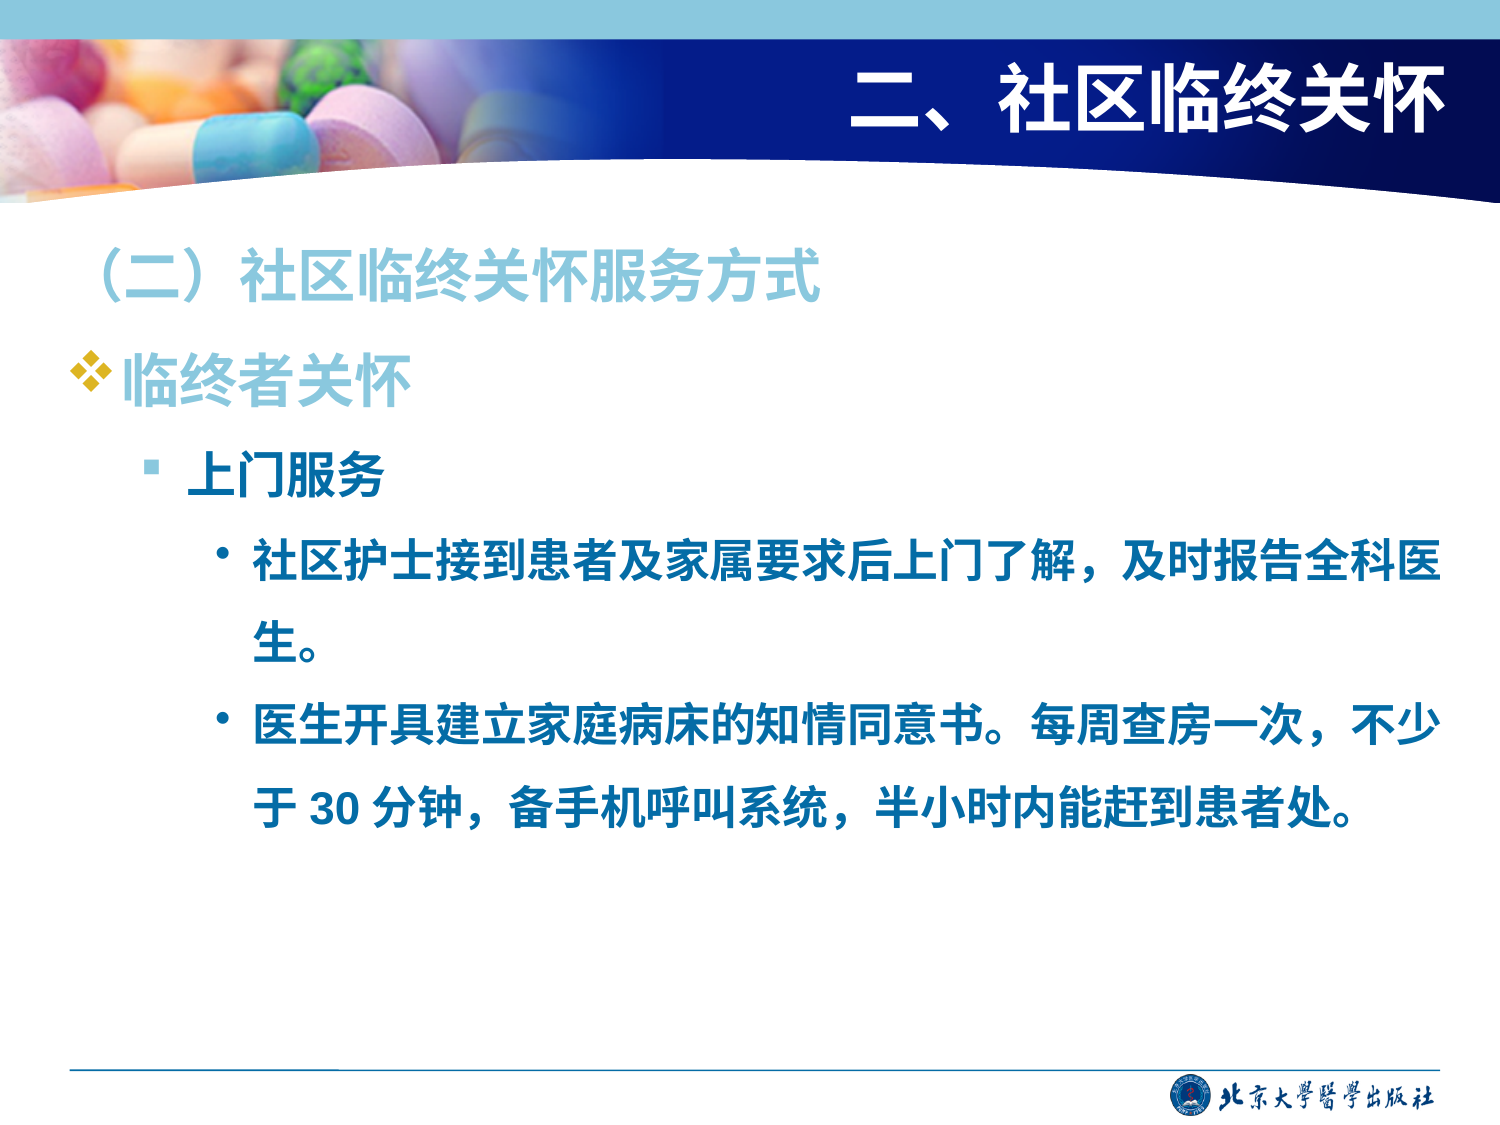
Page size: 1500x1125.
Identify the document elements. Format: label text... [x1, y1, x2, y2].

list （二）社区临终关怀服务方式 临终者关怀 上门服务 社区护士接到患者及家属要求后上门了解，及时报告全科医生。 医生开具建立家庭病床的知情同意书。每周查房一次，不少于30分钟，备手机呼叫系统，半小时内能赶到患者处。 [49, 196, 1463, 1026]
picture [0, 40, 1500, 203]
title 二、社区临终关怀 [137, 49, 1463, 143]
picture [1170, 1074, 1436, 1118]
